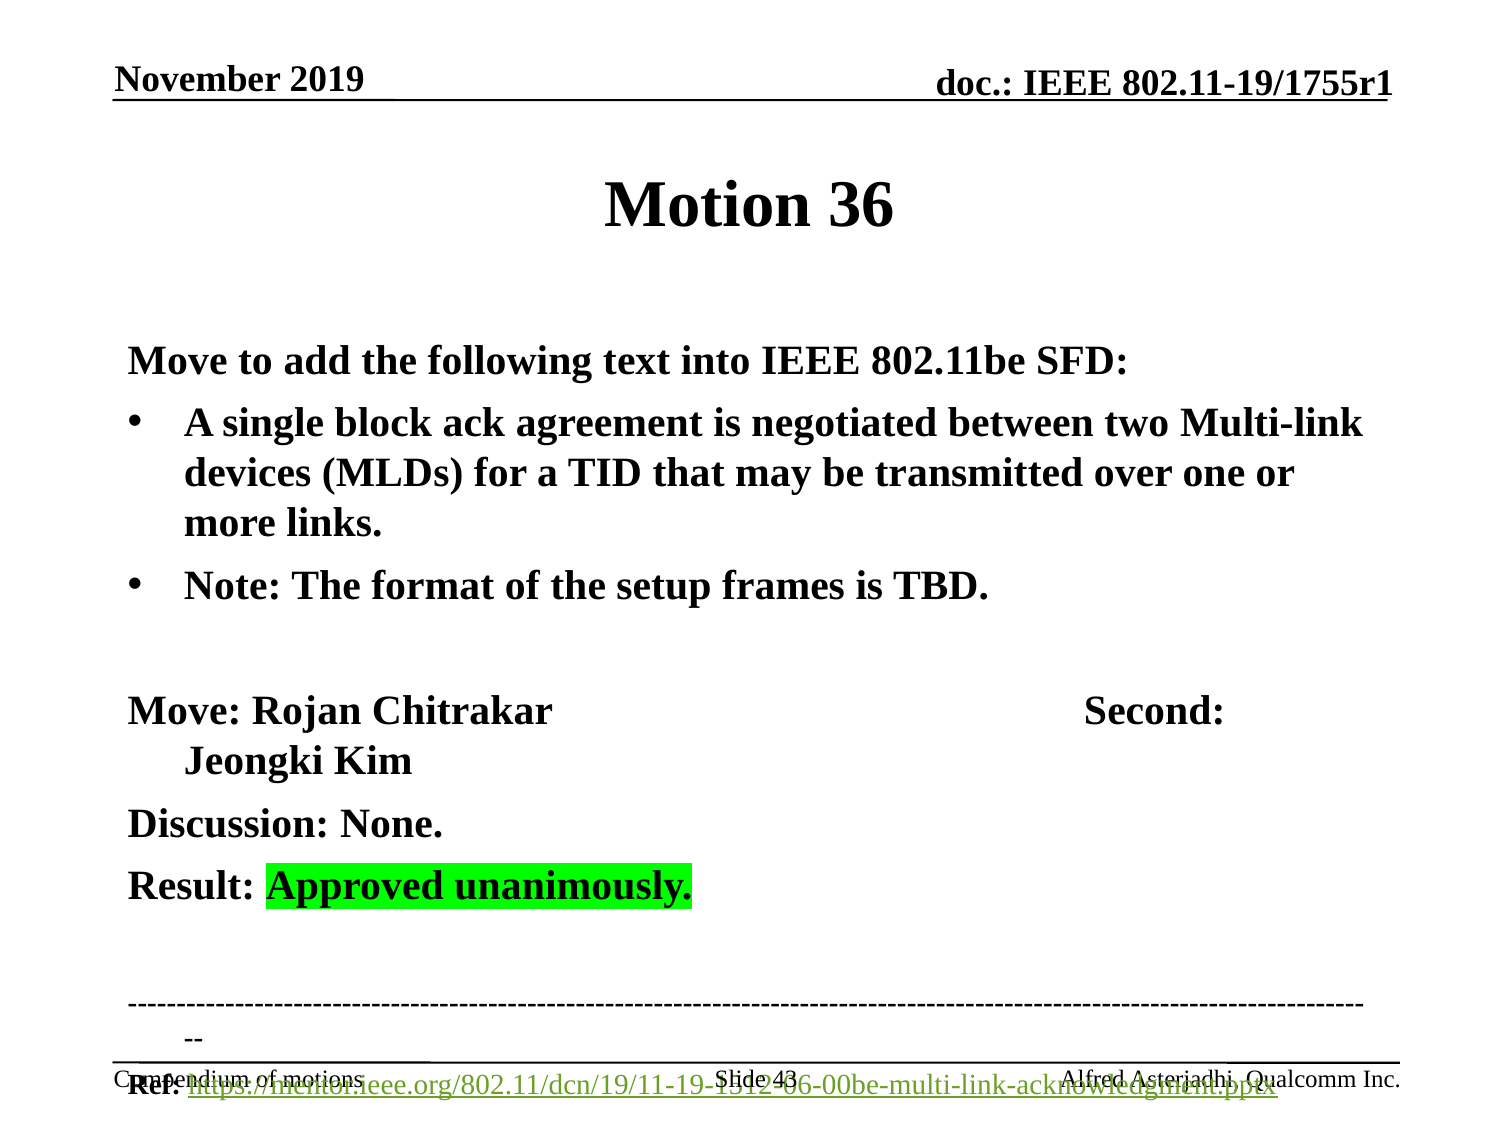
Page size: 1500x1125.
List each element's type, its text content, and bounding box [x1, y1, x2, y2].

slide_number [114, 54, 423, 100]
slide_number Slide 43 [712, 1061, 800, 1123]
footer Alfred Asterjadhi, Qualcomm Inc. [878, 1061, 1402, 1093]
list Move to add the following text into IEEE 802.11be SFD: A single block ack agreement is negotiated between two Multi-link devices (MLDs) for a TID that may be transmitted over one or more links. Note: The format of the setup frames is TBD. Move: Rojan Chitrakar Second: Jeongki Kim Discussion: None. Result: Approved unanimously. --------------------------------------------------------------------------------------------------------------------------------- Ref: https://mentor.ieee.org/802.11/dcn/19/11-19-1512-06-00be-multi-link-acknowledgment.pptx [112, 324, 1388, 1063]
title Motion 36 [112, 112, 1388, 288]
